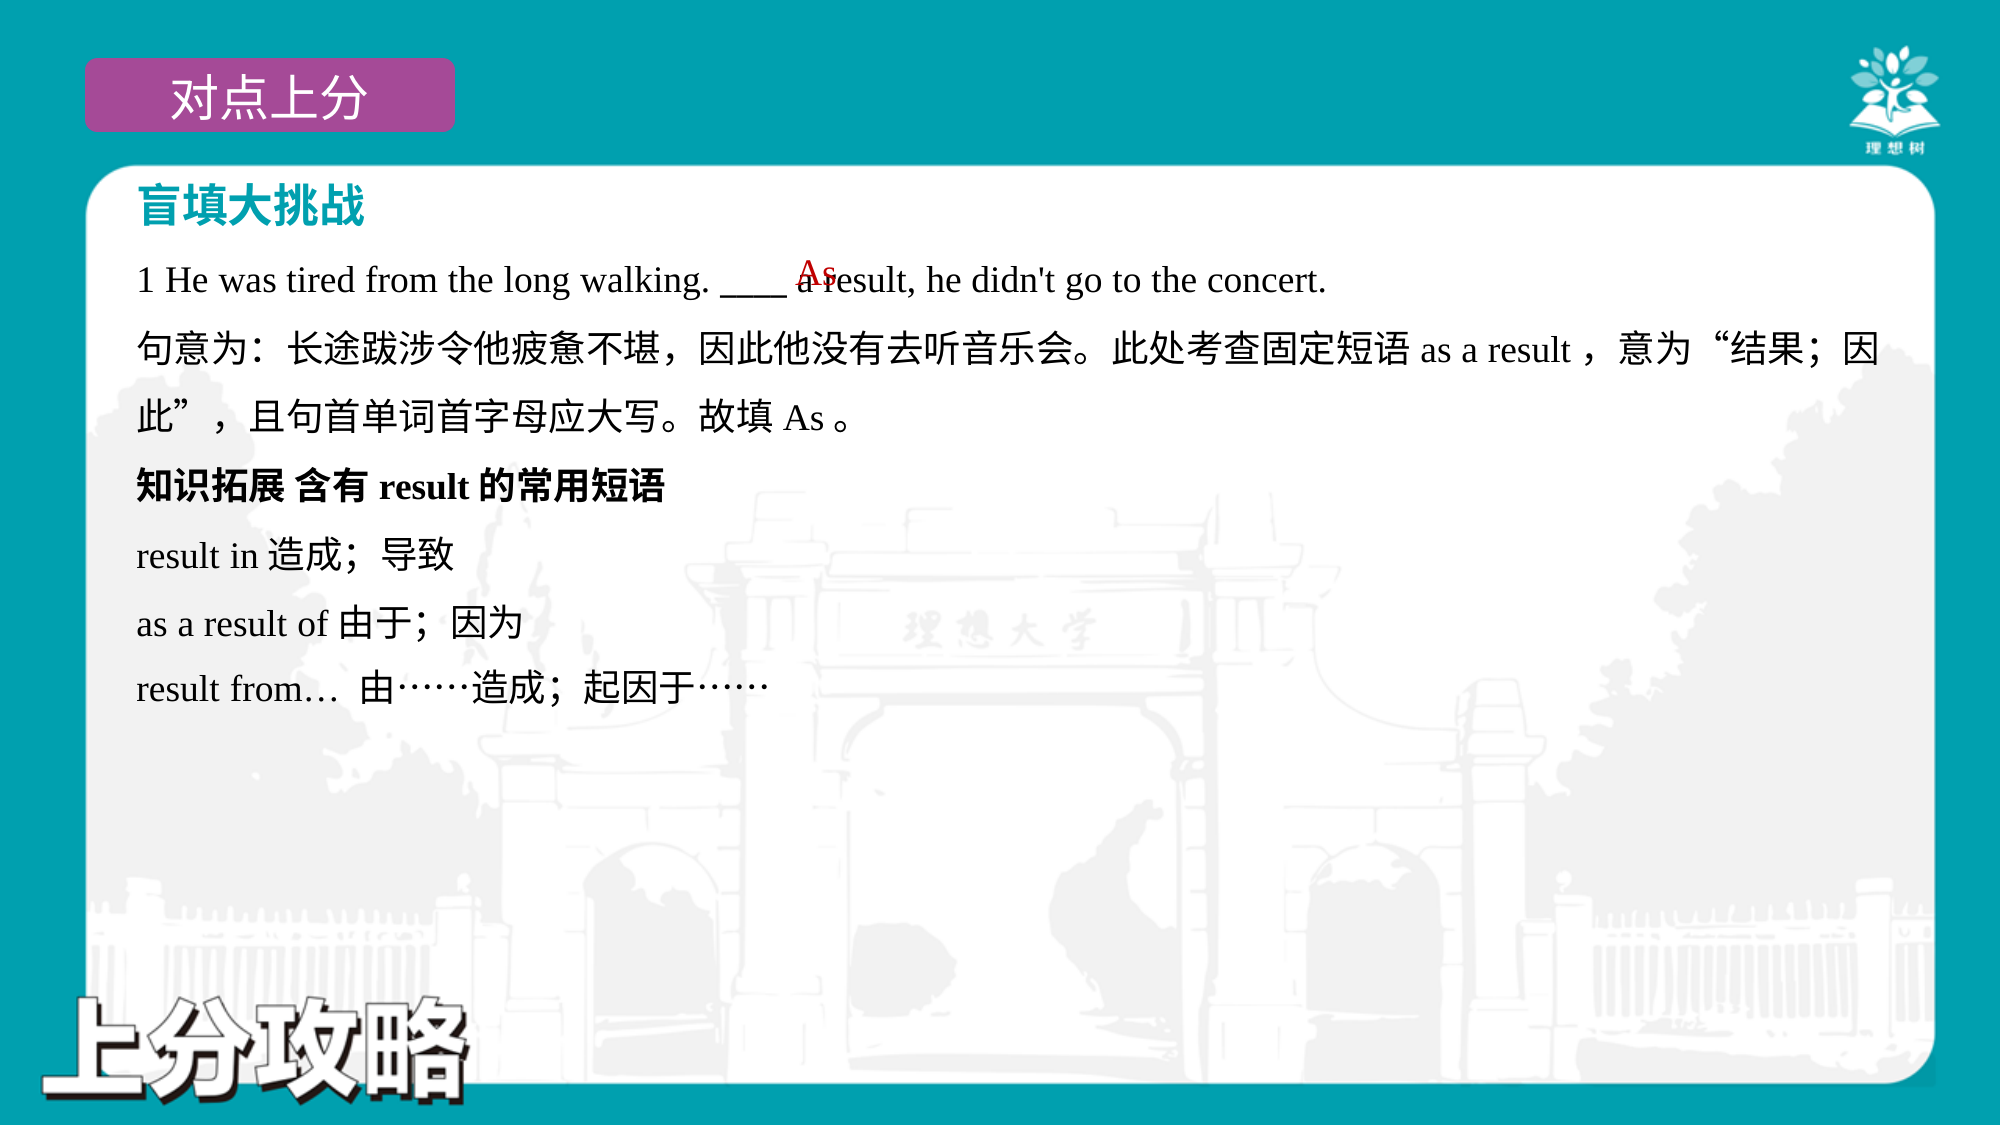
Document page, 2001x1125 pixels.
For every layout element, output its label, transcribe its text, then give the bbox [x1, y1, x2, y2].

text_box 盲填大挑战 [136, 176, 1865, 232]
text_box 句意为：长途跋涉令他疲惫不堪，因此他没有去听音乐会。此处考查固定短语as a result，意为“结果；因 此”，且句首单词首字母应大写。故填As。 知识拓展 含有result的常用短语 result in造成；导致 as a result of由于；因为 result from… 由……造成；起因于…… [136, 300, 1865, 702]
text_box 1 He was tired from the long walking. ____ a result, he didn't go to the concert. [136, 233, 1865, 293]
text_box As [781, 226, 851, 287]
picture [0, 0, 2000, 1125]
